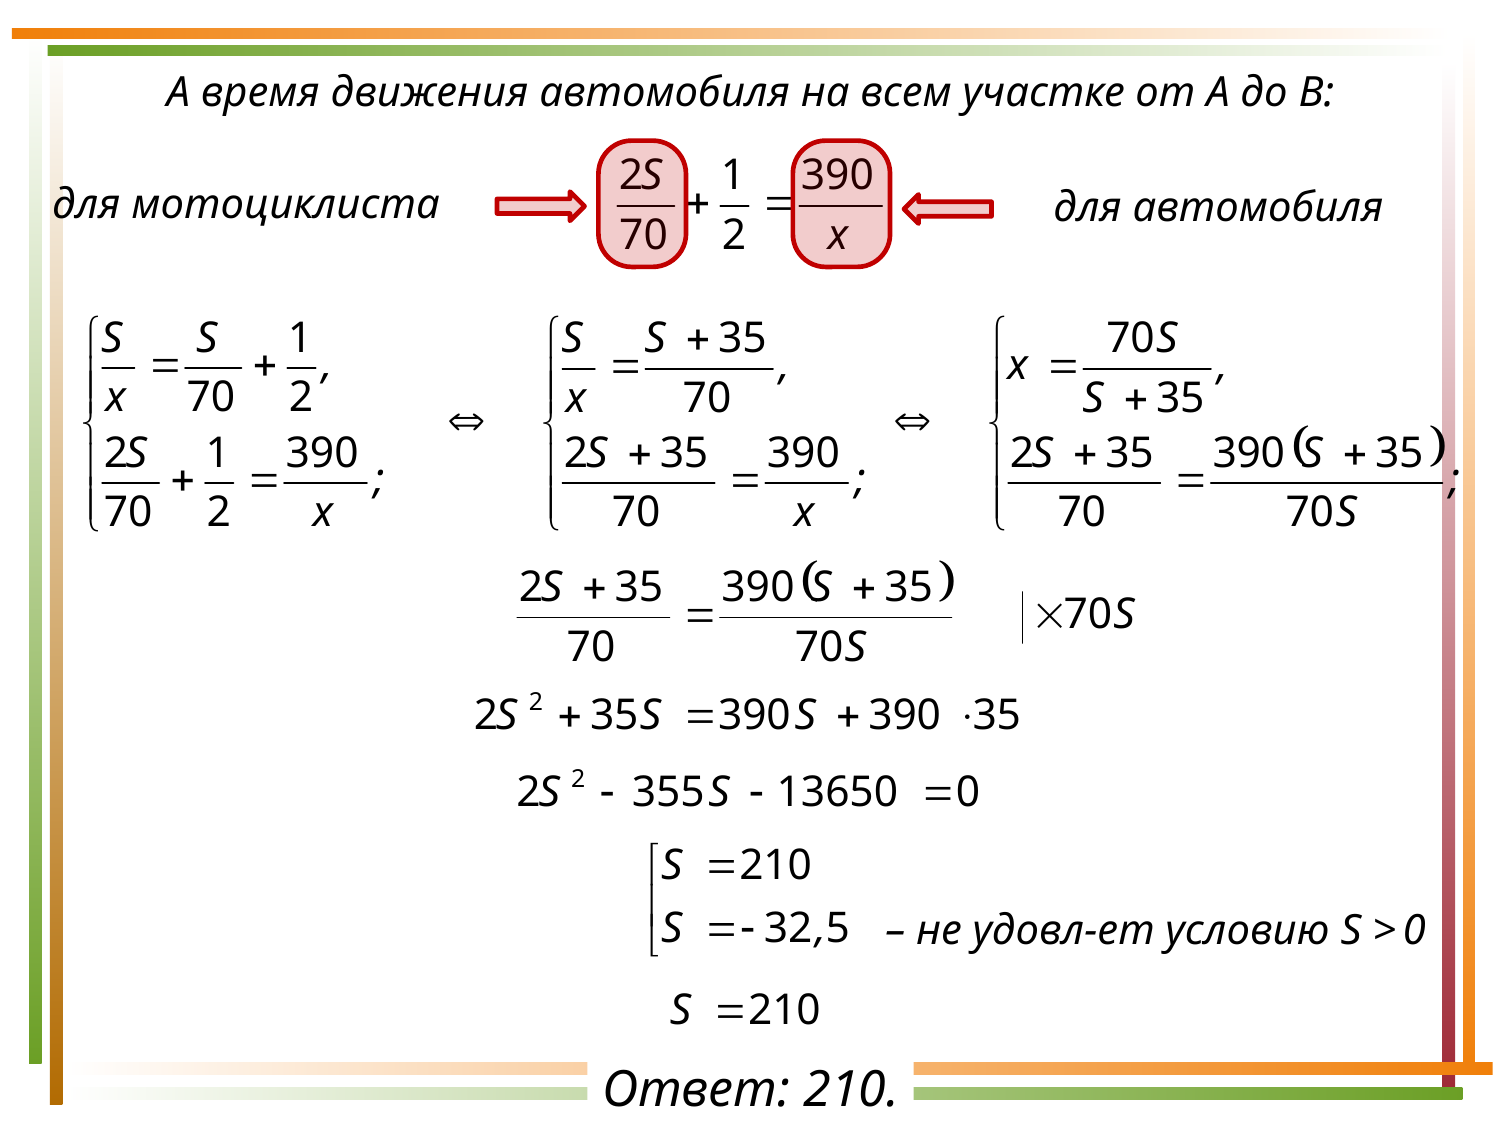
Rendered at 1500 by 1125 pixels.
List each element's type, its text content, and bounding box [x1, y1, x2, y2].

text_box – не удовл-ет условию S > 0 [870, 895, 1441, 960]
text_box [666, 984, 834, 1035]
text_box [509, 560, 1153, 671]
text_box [690, 148, 787, 259]
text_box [439, 306, 878, 541]
text_box А время движения автомобиля на всем участке от А до В: [93, 57, 1408, 123]
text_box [73, 306, 397, 541]
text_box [37, 140, 687, 268]
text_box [885, 306, 1472, 541]
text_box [792, 140, 1399, 268]
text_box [511, 760, 990, 818]
text_box [574, 1062, 578, 1075]
text_box Ответ: 210. [587, 1049, 914, 1124]
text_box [468, 683, 1033, 741]
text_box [640, 836, 861, 964]
